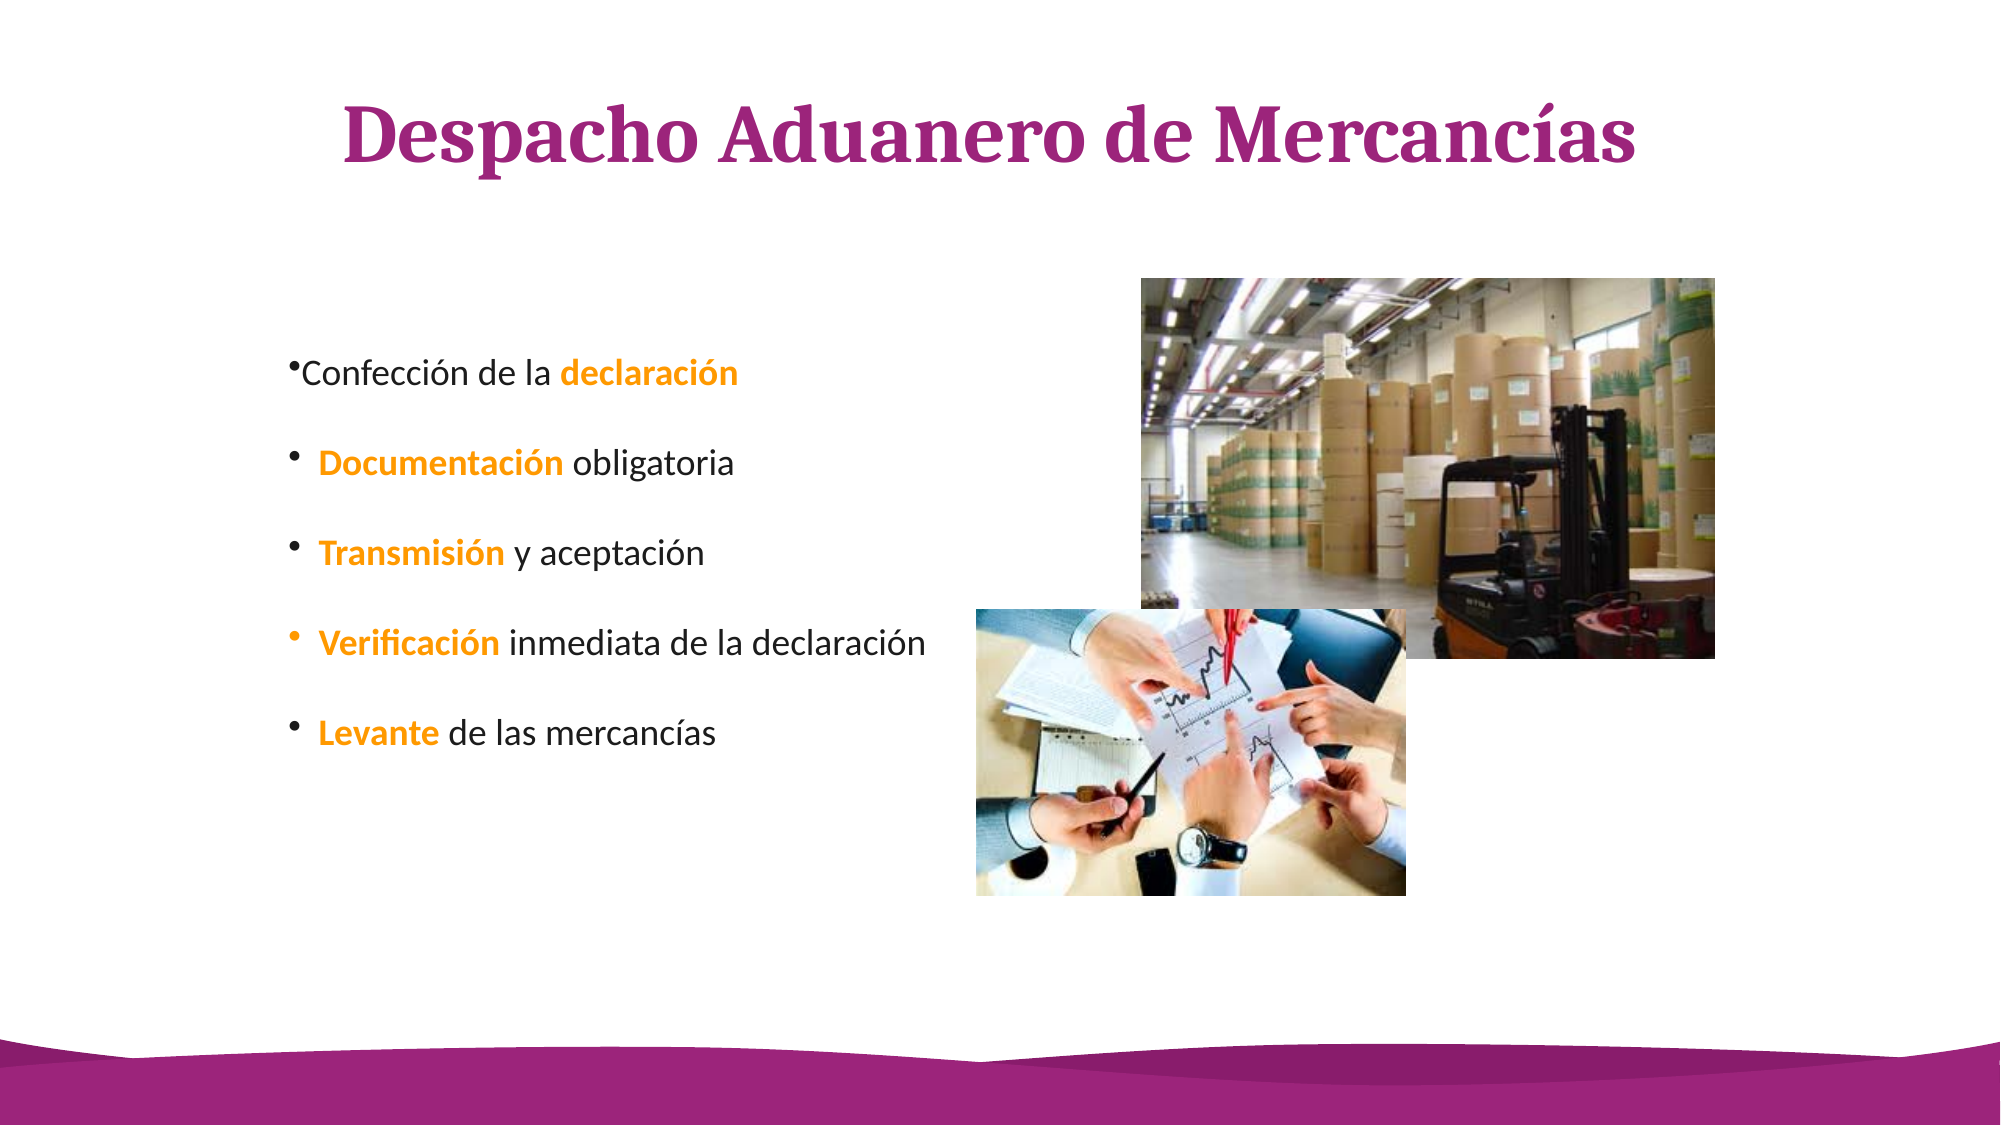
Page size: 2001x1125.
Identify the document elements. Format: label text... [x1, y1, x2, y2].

picture [976, 278, 1715, 896]
text_box Confección de la declaración Documentación obligatoria Transmisión y aceptación Verificación inmediata de la declaración Levante de las mercancías [273, 340, 1141, 825]
title Despacho Aduanero de Mercancías [127, 27, 1853, 245]
